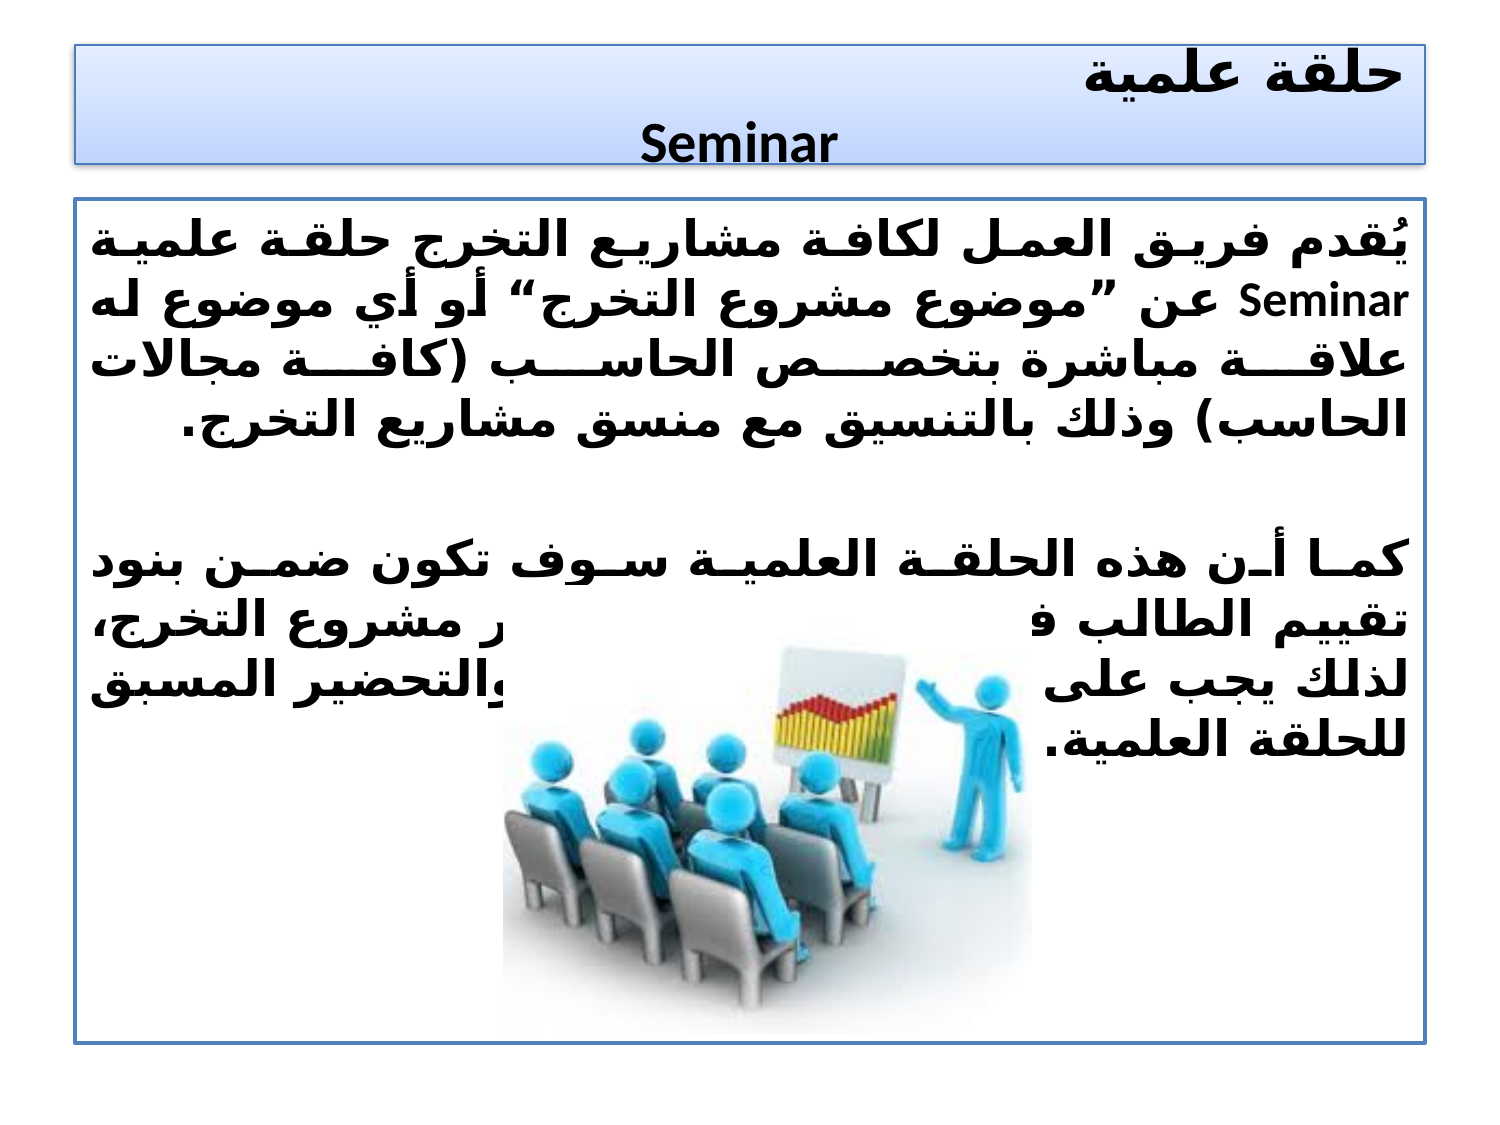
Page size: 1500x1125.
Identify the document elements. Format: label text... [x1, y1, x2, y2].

list يُقدم فريق العمل لكافة مشاريع التخرج حلقة علمية Seminar عن ”موضوع مشروع التخرج“ أو أي موضوع له علاقة مباشرة بتخصص الحاسب (كافة مجالات الحاسب) وذلك بالتنسيق مع منسق مشاريع التخرج. كما أن هذه الحلقة العلمية سوف تكون ضمن بنود تقييم الطالب في نهاية الفصل لمقرر مشروع التخرج، لذلك يجب على جميع الطلاب الجدية والتحضير المسبق للحلقة العلمية. [73, 197, 1427, 1045]
title حلقة علمية Seminar [74, 44, 1426, 165]
picture [503, 585, 1032, 1034]
